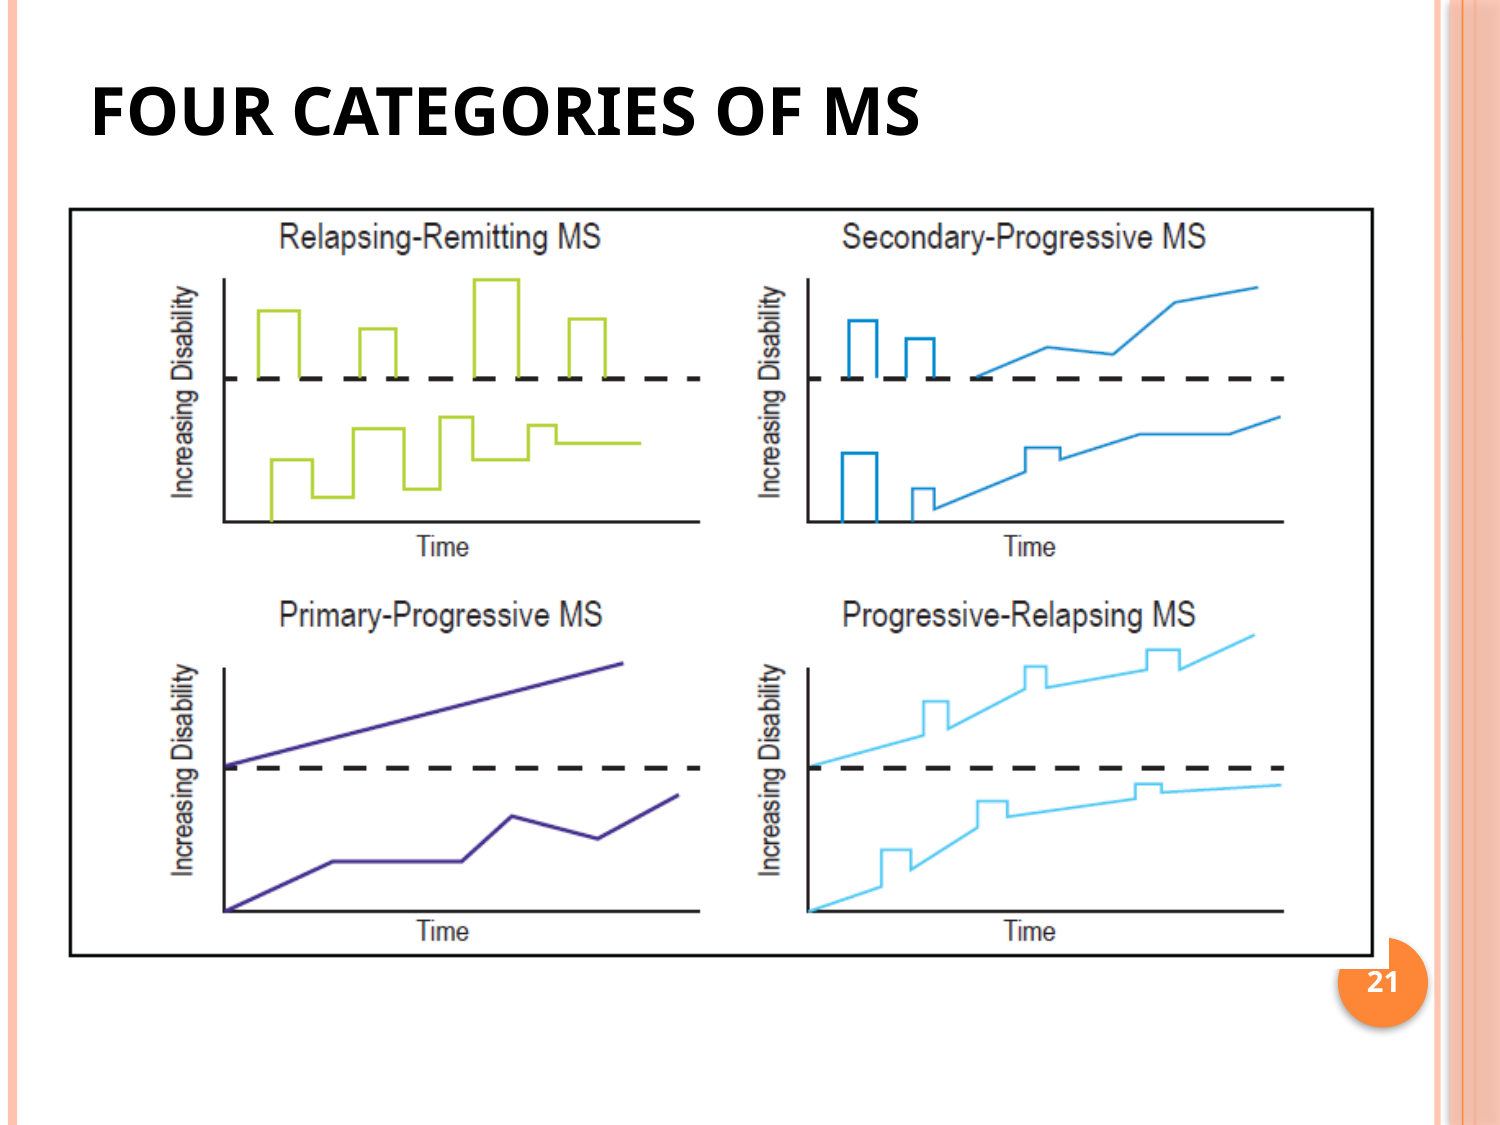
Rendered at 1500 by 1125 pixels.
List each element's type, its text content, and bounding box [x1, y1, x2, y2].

slide_number 21 [1333, 940, 1434, 1027]
picture [55, 195, 1390, 970]
title Four categories of MS [75, 45, 1300, 157]
